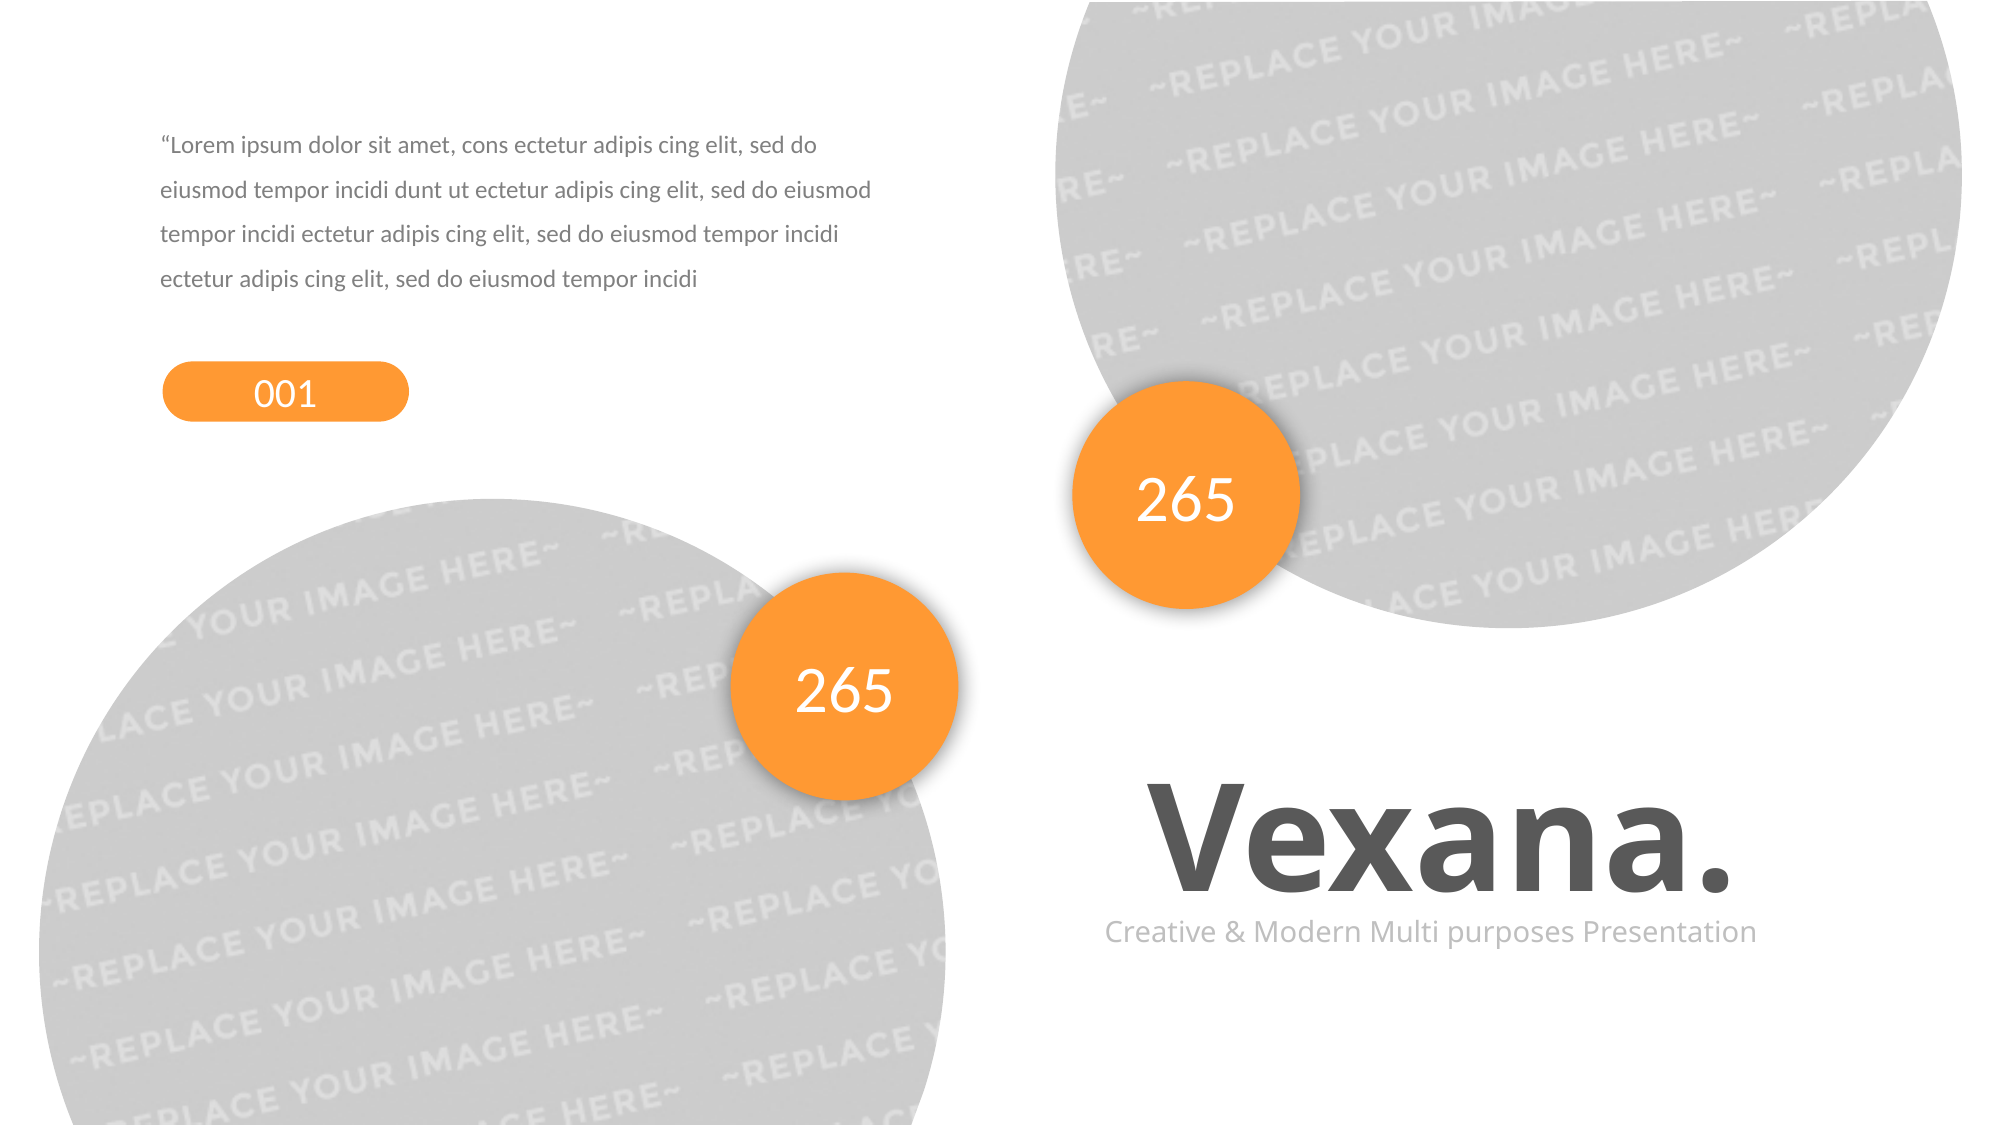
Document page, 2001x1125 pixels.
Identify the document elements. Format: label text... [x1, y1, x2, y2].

picture [1055, 0, 1962, 629]
text_box “Lorem ipsum dolor sit amet, cons ectetur adipis cing elit, sed do eiusmod tempor incidi dunt ut ectetur adipis cing elit, sed do eiusmod tempor incidi ectetur adipis cing elit, sed do eiusmod tempor incidi ectetur adipis cing elit, sed do eiusmod tempor incidi [145, 105, 926, 301]
text_box [356, 360, 411, 423]
picture [39, 498, 946, 1125]
text_box [1071, 380, 1302, 611]
text_box 265 [1105, 447, 1268, 542]
text_box [161, 360, 216, 423]
text_box Creative & Modern Multi purposes Presentation [1089, 906, 1773, 956]
text_box [729, 571, 960, 802]
text_box Vexana. [1133, 734, 1812, 930]
text_box 001 [216, 358, 356, 424]
text_box 265 [764, 638, 926, 734]
